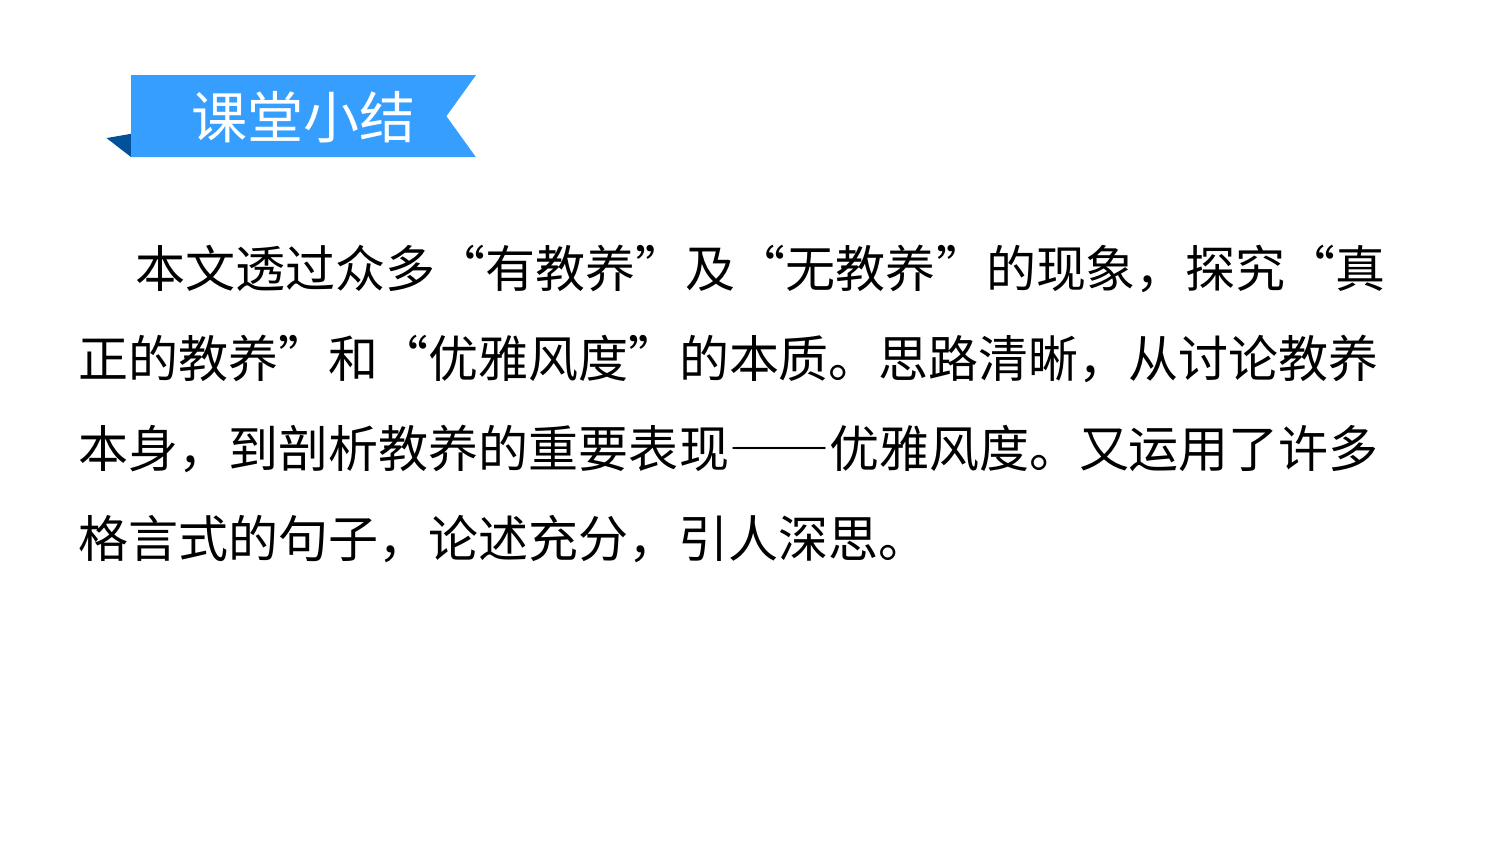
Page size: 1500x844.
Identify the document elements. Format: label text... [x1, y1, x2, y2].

text_box 本文透过众多“有教养”及“无教养”的现象，探究“真正的教养”和“优雅风度”的本质。思路清晰，从讨论教养本身，到剖析教养的重要表现——优雅风度。又运用了许多格言式的句子，论述充分，引人深思。 [64, 200, 1418, 575]
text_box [106, 75, 477, 158]
